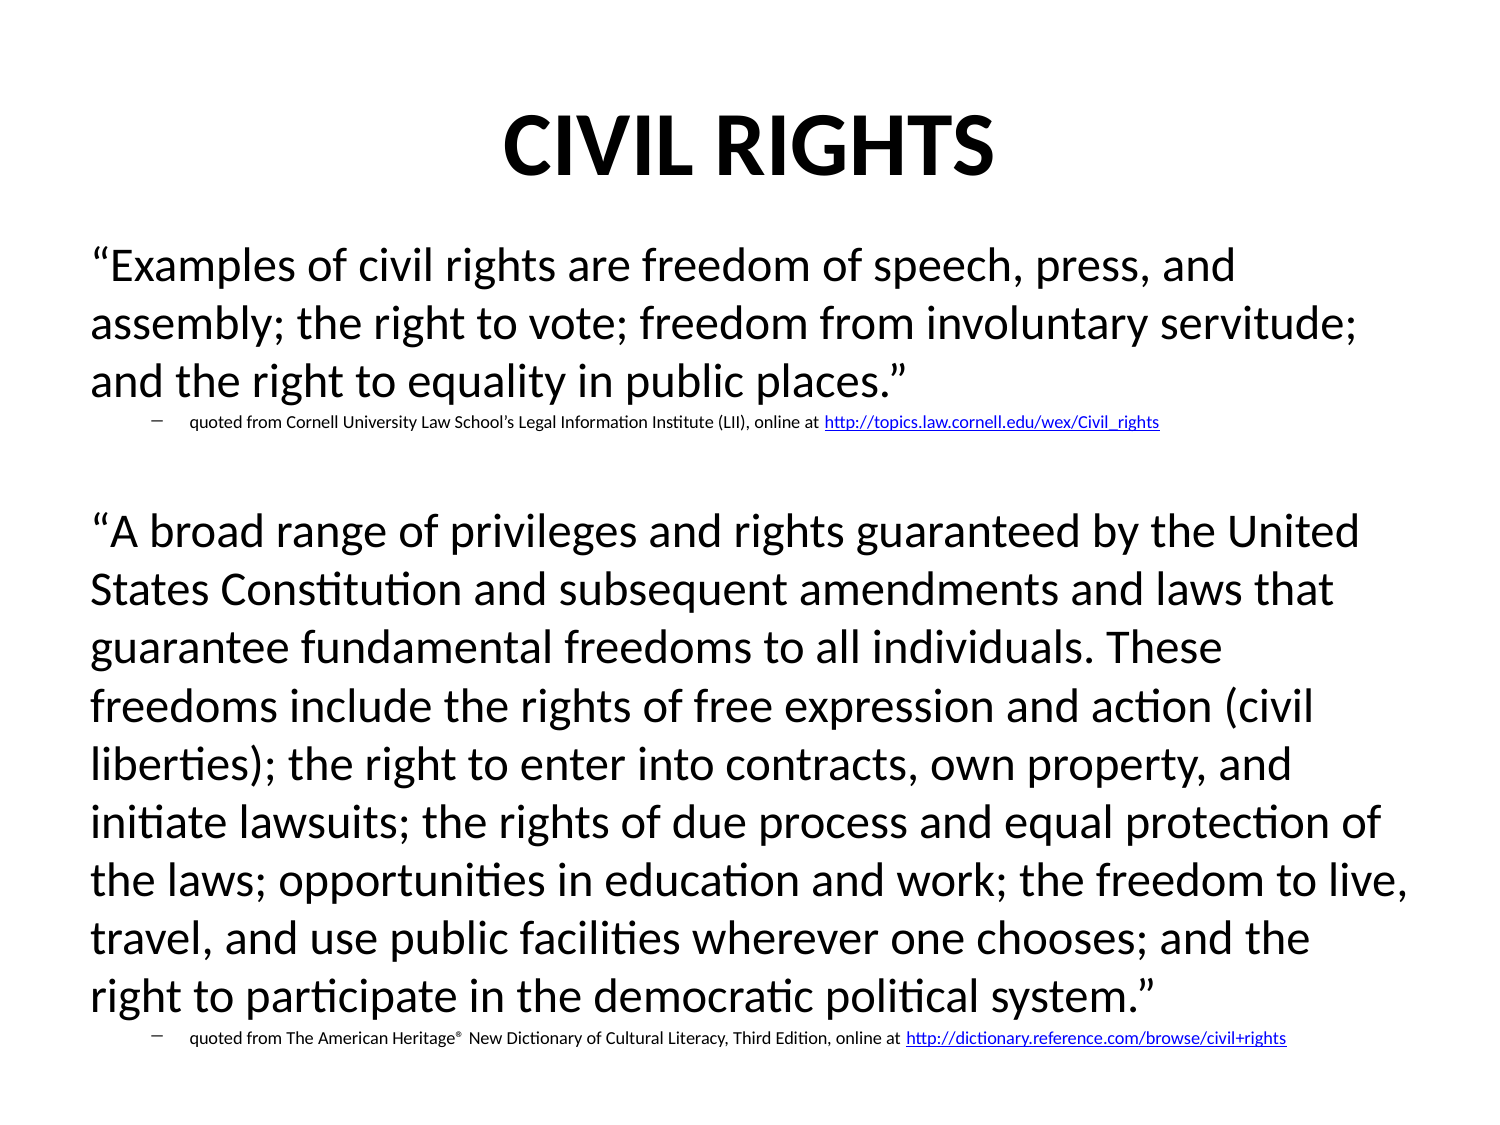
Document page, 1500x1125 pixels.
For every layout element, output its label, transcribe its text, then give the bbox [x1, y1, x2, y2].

list “Examples of civil rights are freedom of speech, press, and assembly; the right to vote; freedom from involuntary servitude; and the right to equality in public places.” quoted from Cornell University Law School’s Legal Information Institute (LII), online at http://topics.law.cornell.edu/wex/Civil_rights “A broad range of privileges and rights guaranteed by the United States Constitution and subsequent amendments and laws that guarantee fundamental freedoms to all individuals. These freedoms include the rights of free expression and action (civil liberties); the right to enter into contracts, own property, and initiate lawsuits; the rights of due process and equal protection of the laws; opportunities in education and work; the freedom to live, travel, and use public facilities wherever one chooses; and the right to participate in the democratic political system.” quoted from The American Heritage® New Dictionary of Cultural Literacy, Third Edition, online at http://dictionary.reference.com/browse/civil+rights [74, 224, 1426, 1063]
title CIVIL RIGHTS [74, 44, 1426, 224]
